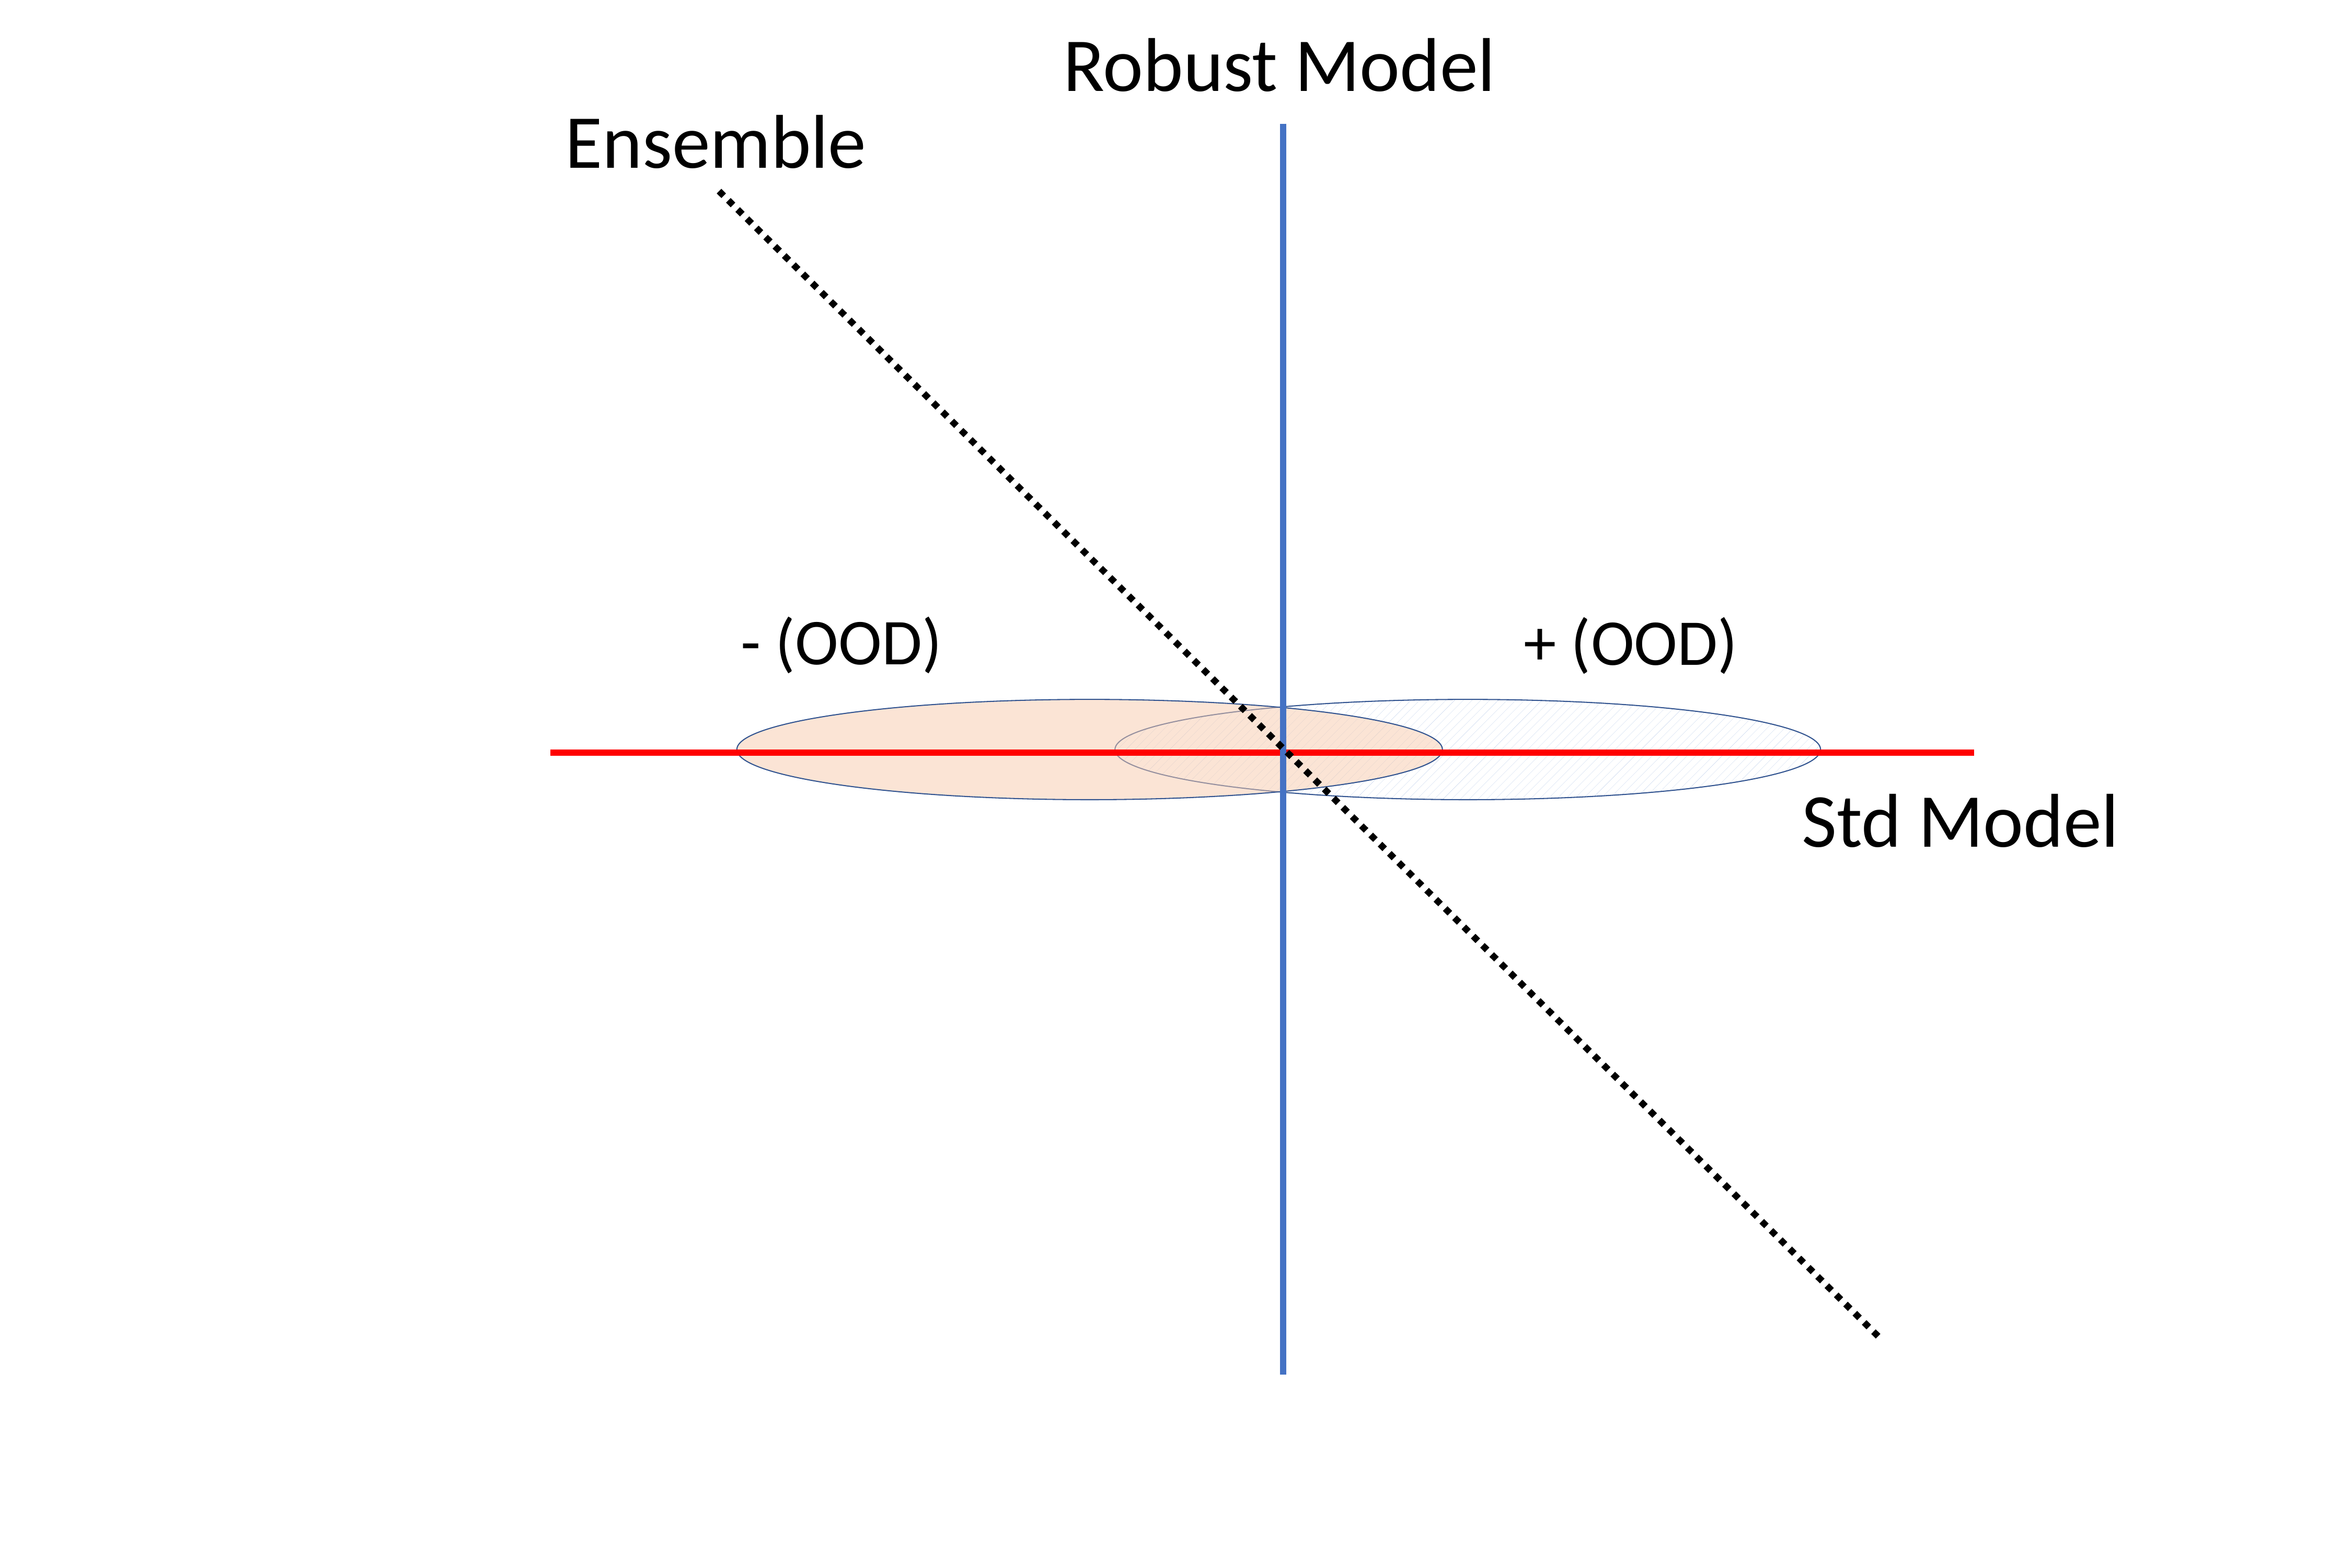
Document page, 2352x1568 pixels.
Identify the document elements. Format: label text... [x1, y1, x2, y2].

text_box Std Model [1878, 767, 2127, 867]
text_box Ensemble [557, 88, 874, 187]
text_box Robust Model [1055, 11, 1504, 111]
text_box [716, 188, 1878, 1336]
